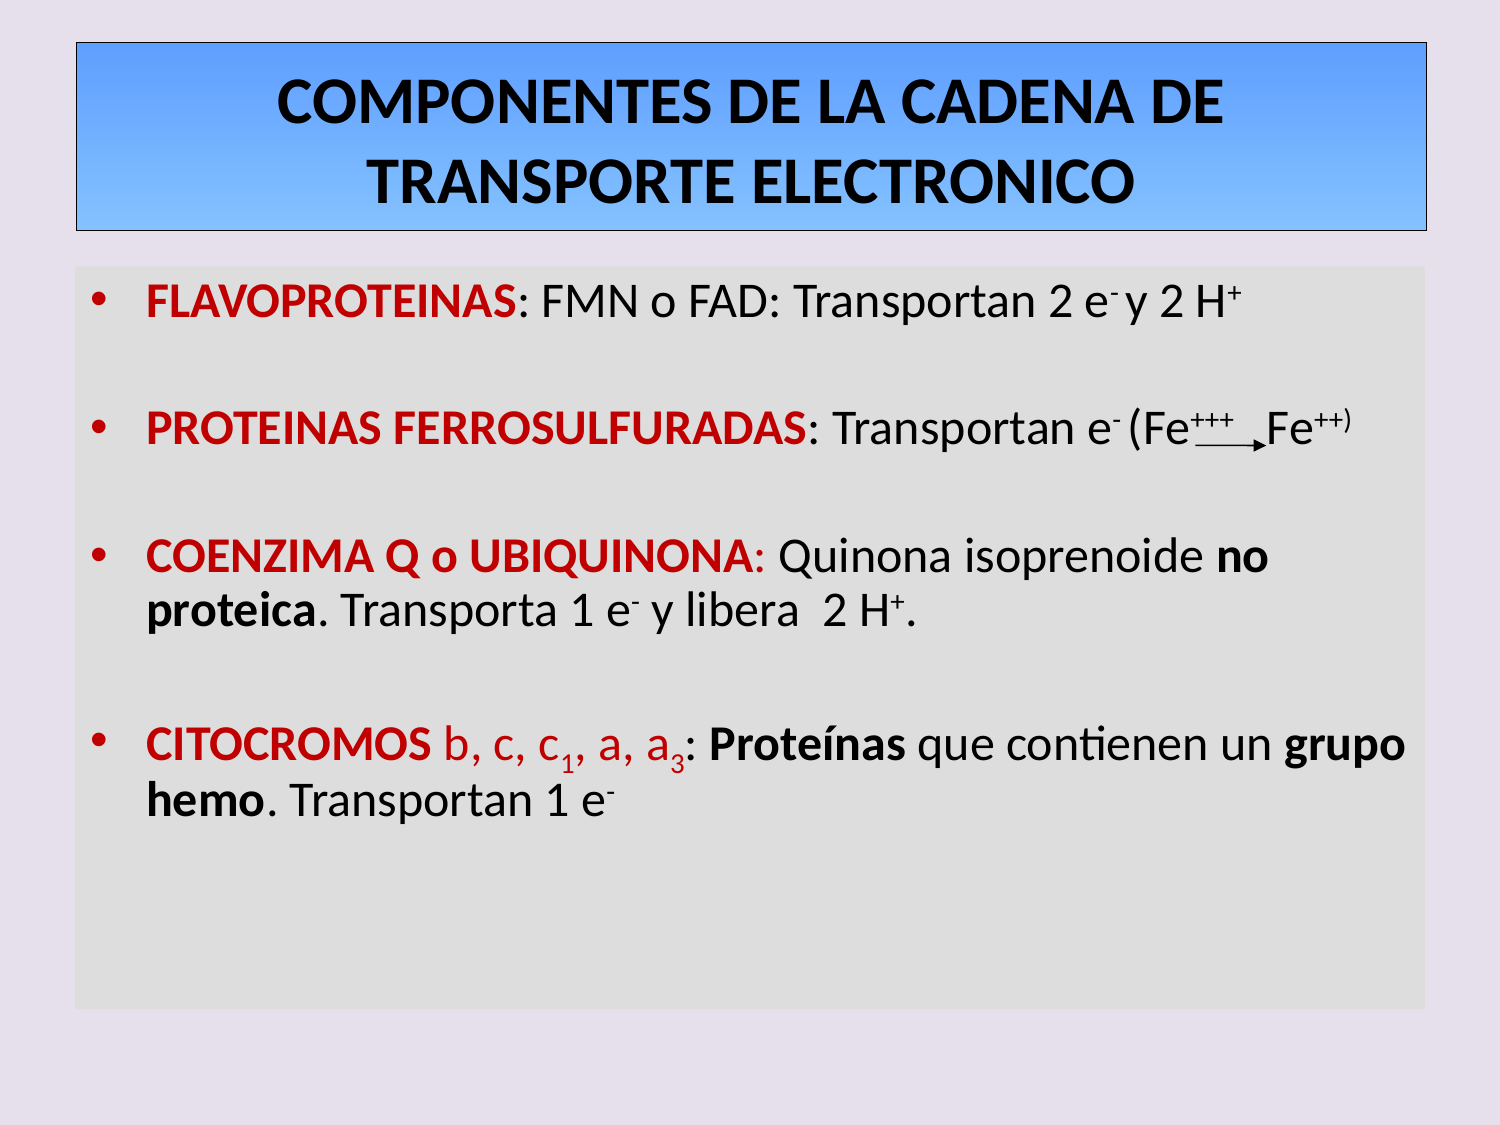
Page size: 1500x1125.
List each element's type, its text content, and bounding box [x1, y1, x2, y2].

title COMPONENTES DE LA CADENA DE TRANSPORTE ELECTRONICO [76, 42, 1427, 231]
text_box [1195, 439, 1267, 452]
list FLAVOPROTEINAS: FMN o FAD: Transportan 2 e- y 2 H+ PROTEINAS FERROSULFURADAS: Transportan e- (Fe+++ Fe++) COENZIMA Q o UBIQUINONA: Quinona isoprenoide no proteica. Transporta 1 e- y libera 2 H+. CITOCROMOS b, c, c1, a, a3: Proteínas que contienen un grupo hemo. Transportan 1 e- [75, 266, 1425, 1009]
